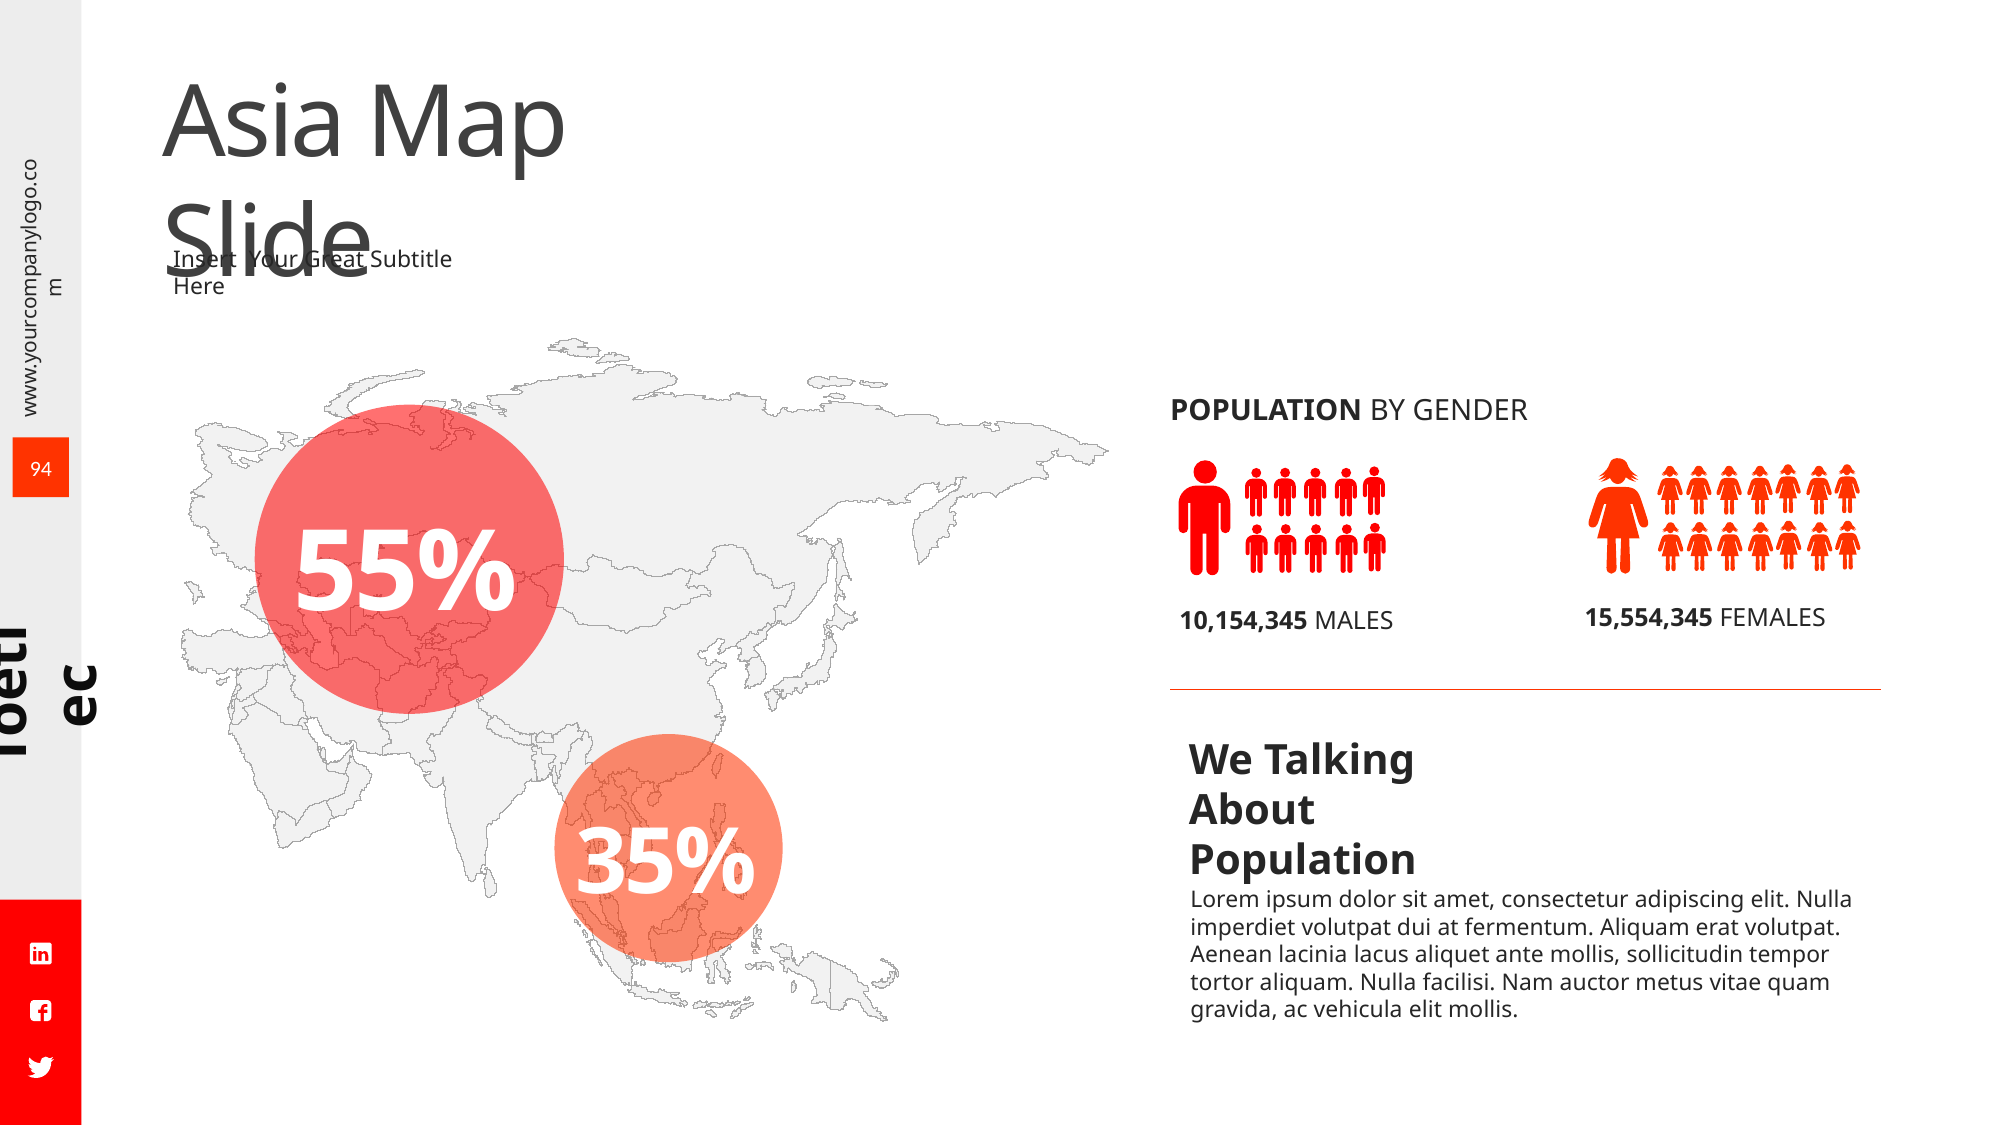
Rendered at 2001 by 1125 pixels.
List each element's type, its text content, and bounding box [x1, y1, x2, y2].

text_box 10,154,345 MALES [1164, 596, 1409, 642]
text_box We Talking About Population [1174, 743, 1547, 872]
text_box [1178, 460, 1386, 576]
text_box POPULATION BY GENDER [1155, 383, 1544, 434]
text_box Insert Your Great Subtitle Here [158, 237, 512, 307]
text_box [1588, 458, 1861, 574]
text_box Lorem ipsum dolor sit amet, consectetur adipiscing elit. Nulla imperdiet volutpat dui at fermentum. Aliquam erat volutpat. Aenean lacinia lacus aliquet ante mollis, sollicitudin tempor tortor aliquam. Nulla facilisi. Nam auctor metus vitae quam gravida, ac vehicula elit mollis. [1175, 877, 1882, 1030]
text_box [181, 338, 1109, 1021]
slide_number 94 [12, 437, 69, 498]
text_box Asia Map Slide [147, 116, 677, 236]
text_box 15,554,345 FEMALES [1569, 594, 1842, 640]
